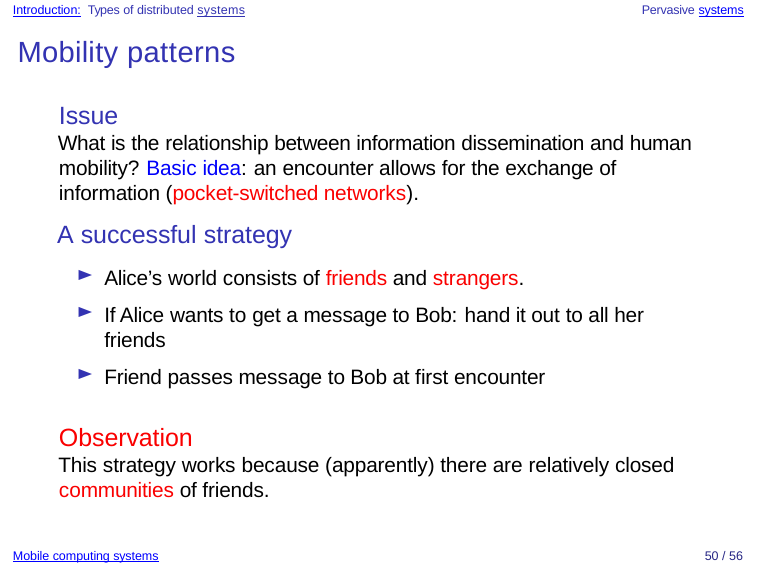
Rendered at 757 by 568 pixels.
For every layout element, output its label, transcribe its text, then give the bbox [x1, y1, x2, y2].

slide_number 50 / 56 [698, 546, 745, 568]
text_box Mobile computing systems [10, 546, 162, 563]
text_box Introduction: Types of distributed systems Pervasive systems [10, 0, 745, 18]
title Mobility patterns [15, 31, 239, 129]
text_box Issue What is the relationship between information dissemination and human mobility? Basic idea: an encounter allows for the exchange of information (pocket-switched networks). A successful strategy Alice’s world consists of friends and strangers. If Alice wants to get a message to Bob: hand it out to all her friends Friend passes message to Bob at first encounter Observation This strategy works because (apparently) there are relatively closed communities of friends. [51, 98, 704, 502]
